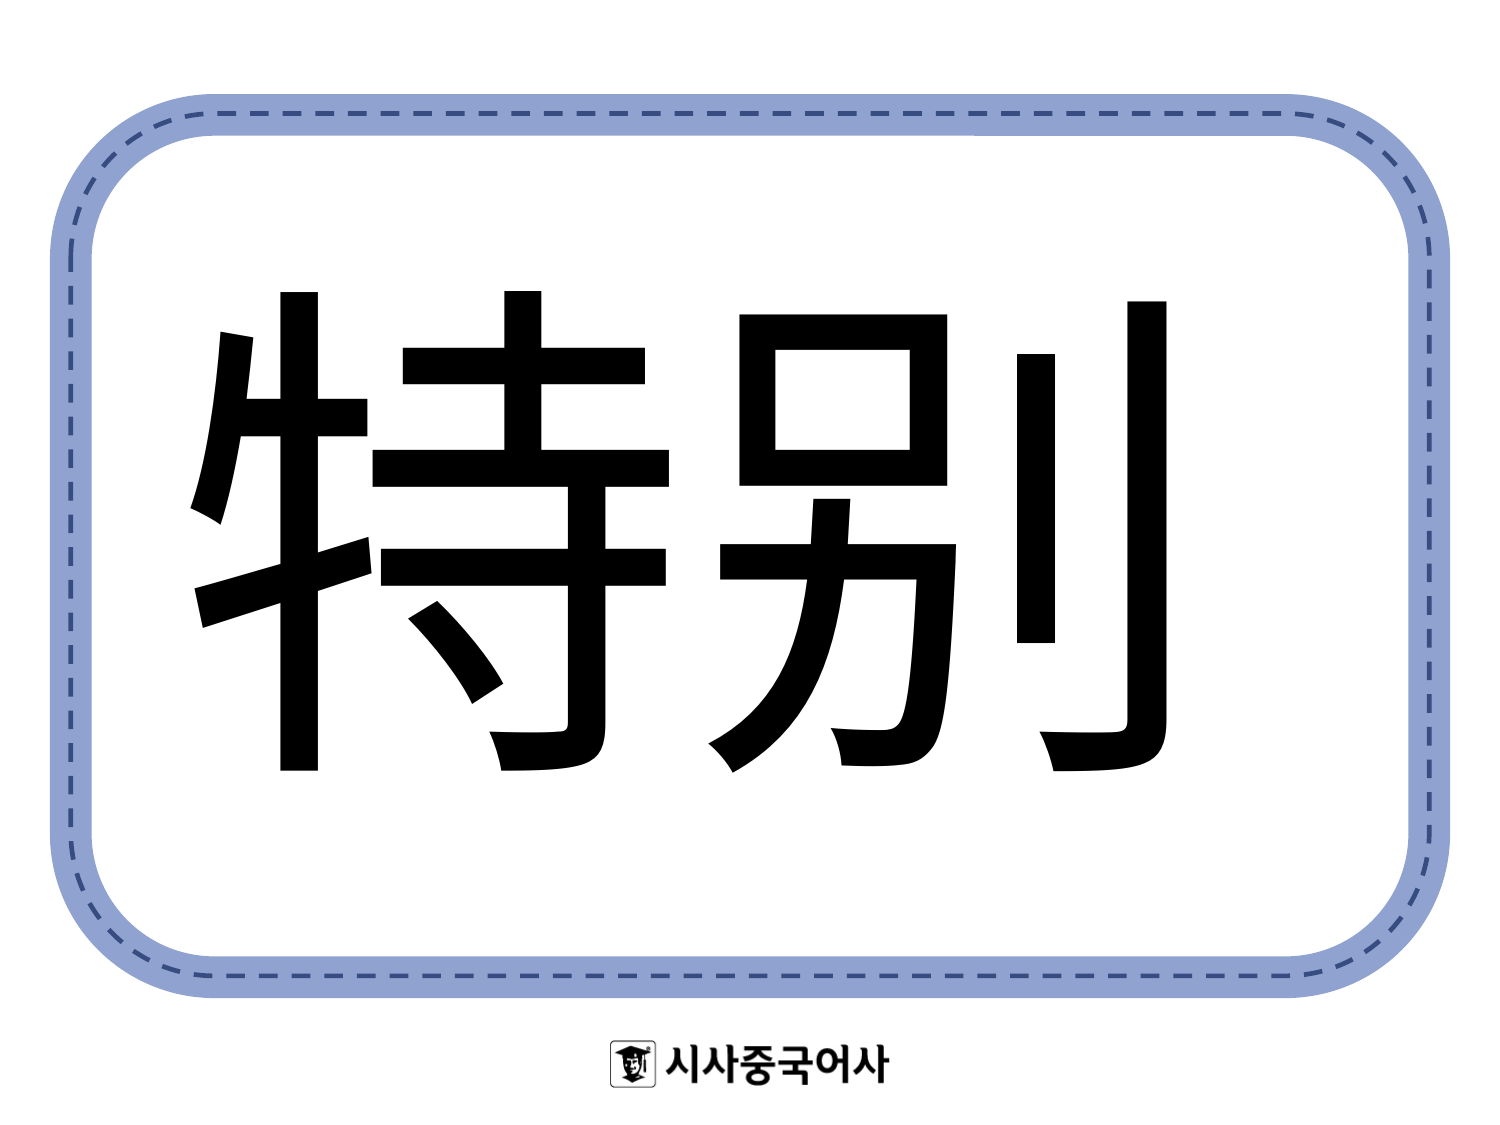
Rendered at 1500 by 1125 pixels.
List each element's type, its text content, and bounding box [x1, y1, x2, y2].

text_box 特别 [145, 189, 1354, 853]
picture [602, 1034, 898, 1094]
